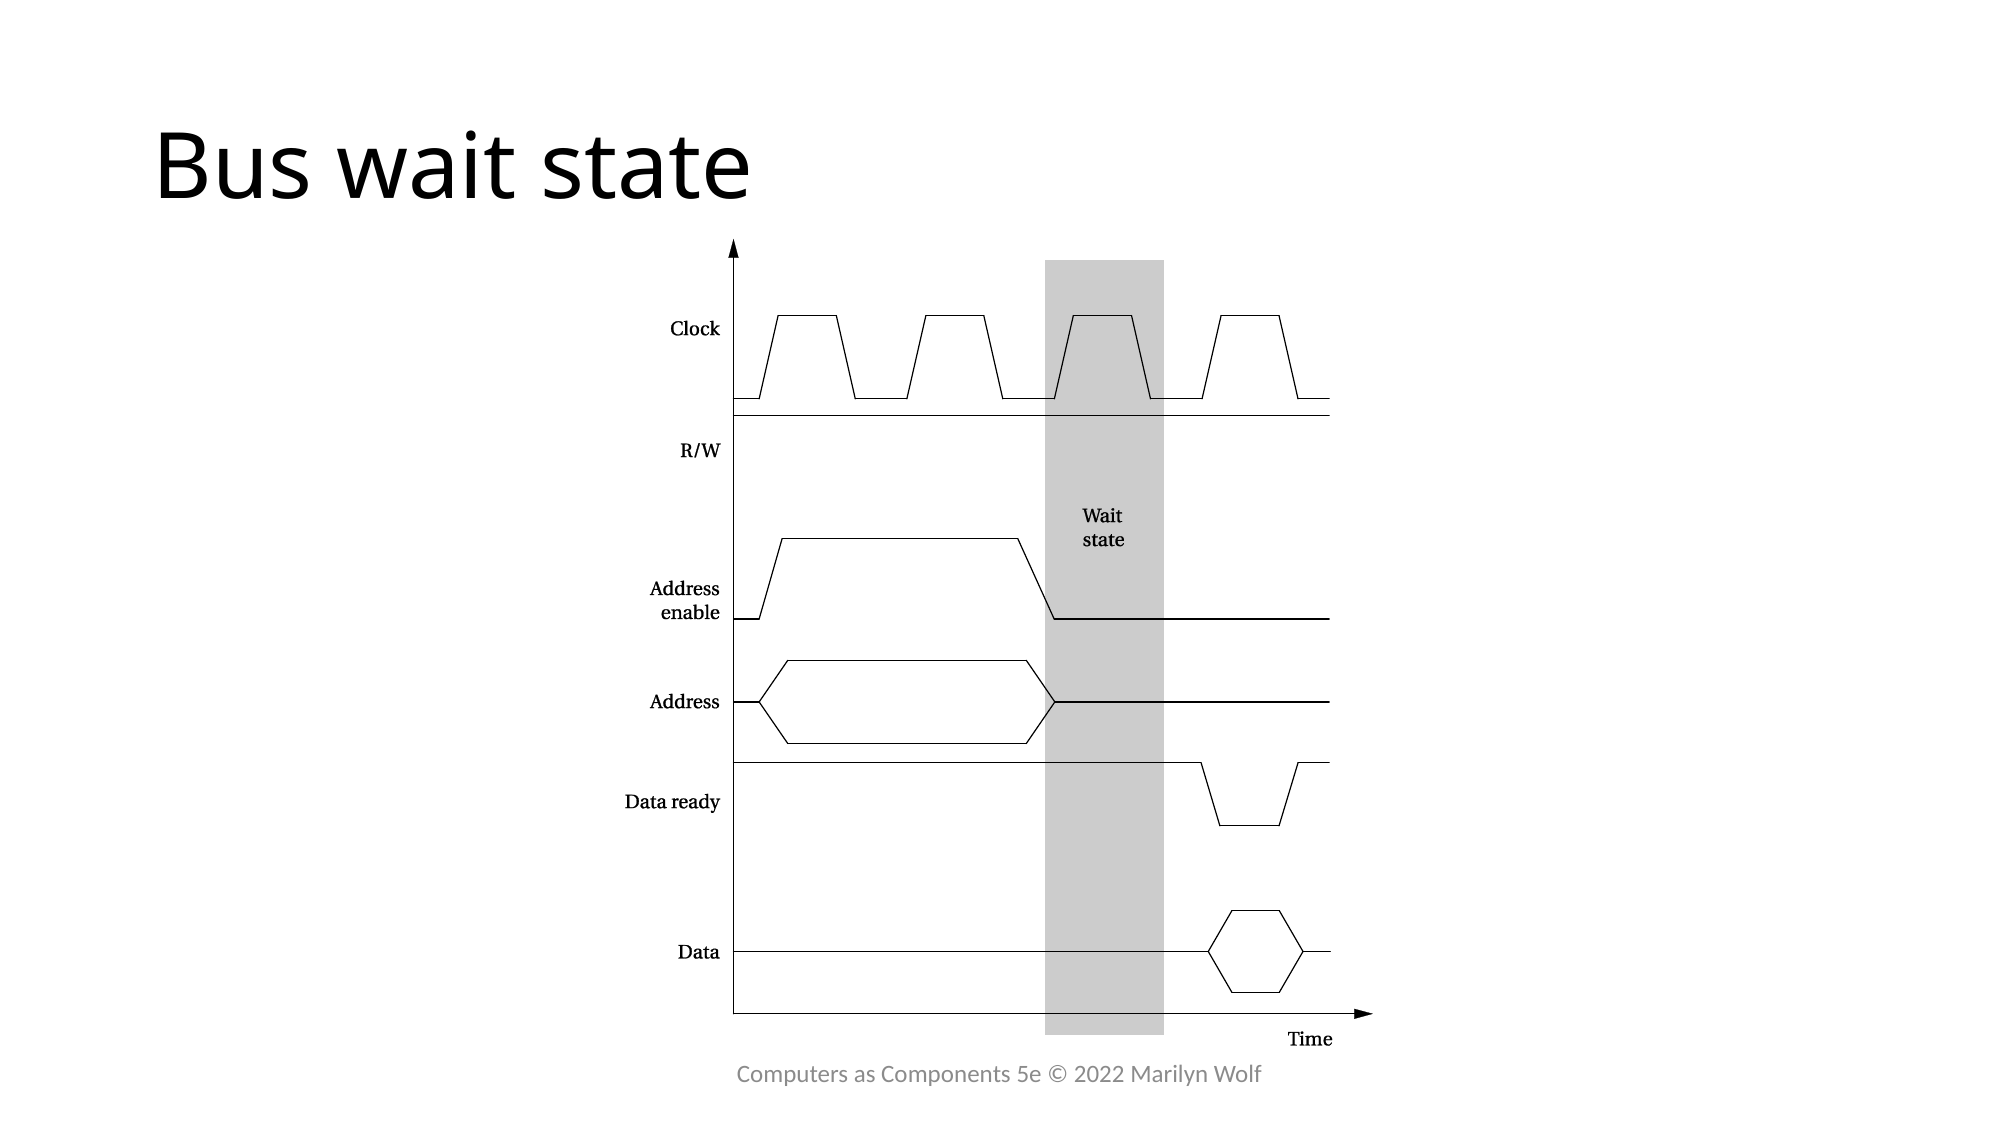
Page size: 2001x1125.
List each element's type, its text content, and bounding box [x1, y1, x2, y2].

title Bus wait state [137, 59, 1863, 278]
picture [624, 237, 1375, 1051]
footer Computers as Components 5e © 2022 Marilyn Wolf [662, 1051, 1338, 1103]
